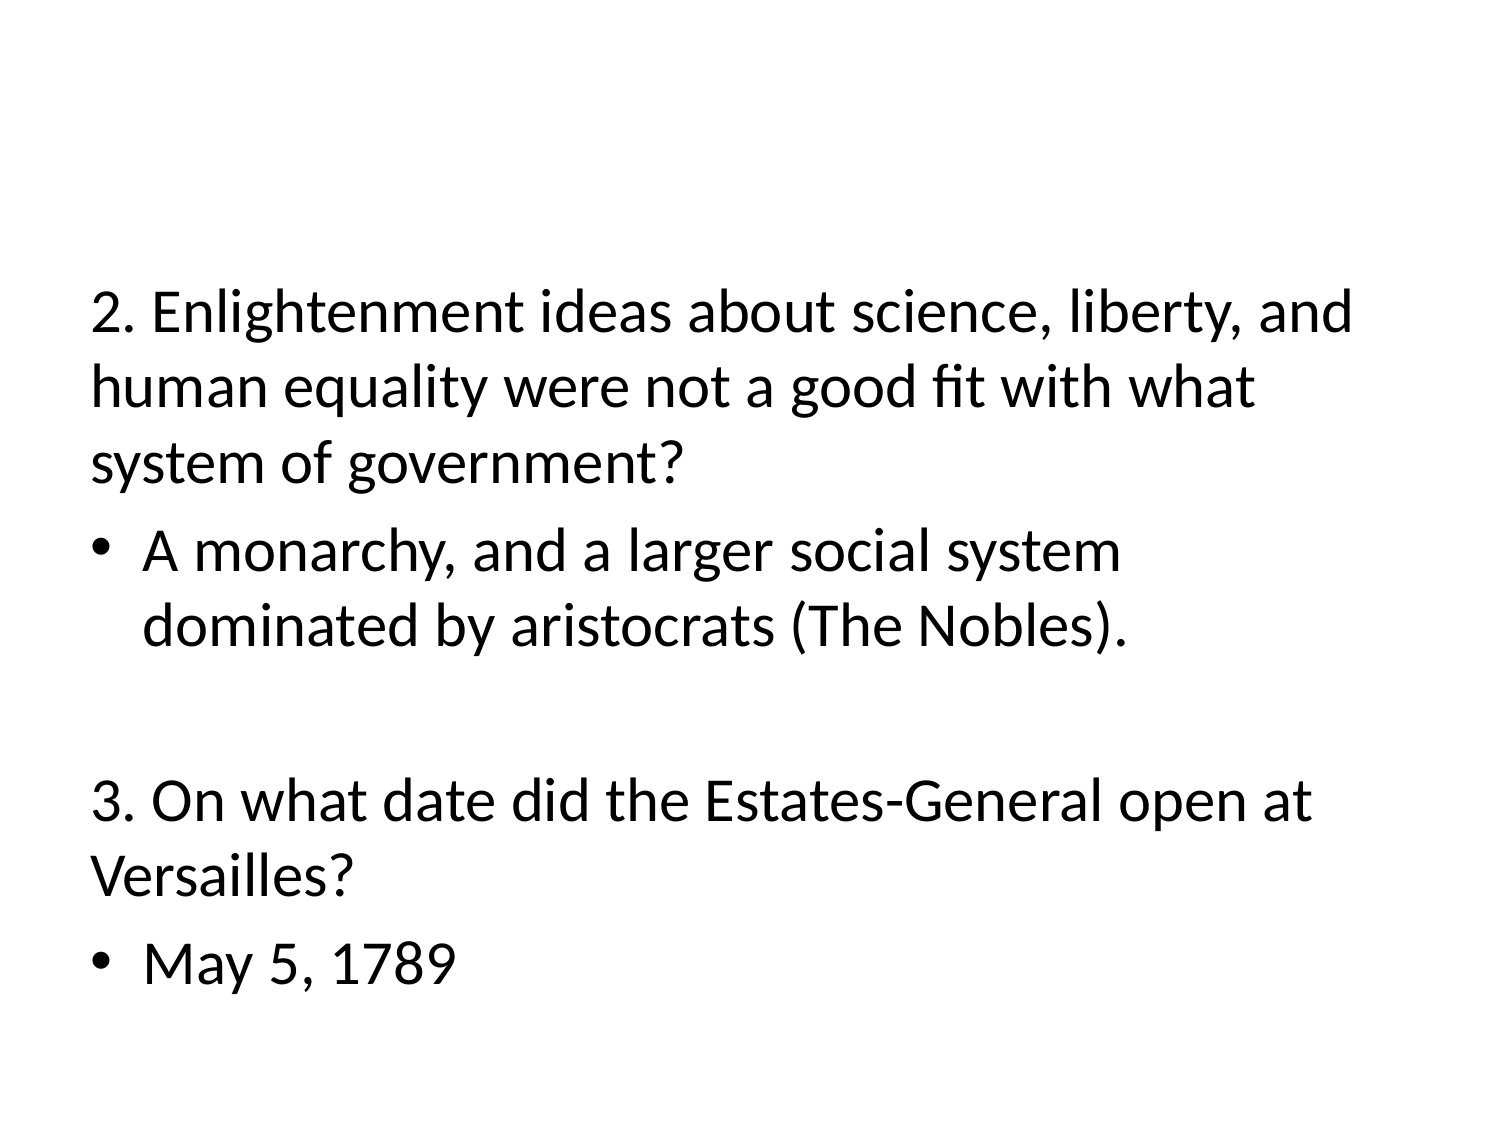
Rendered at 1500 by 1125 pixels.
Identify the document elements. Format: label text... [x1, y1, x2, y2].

list 2. Enlightenment ideas about science, liberty, and human equality were not a good fit with what system of government? A monarchy, and a larger social system dominated by aristocrats (The Nobles). 3. On what date did the Estates-General open at Versailles? May 5, 1789 [75, 262, 1425, 1005]
